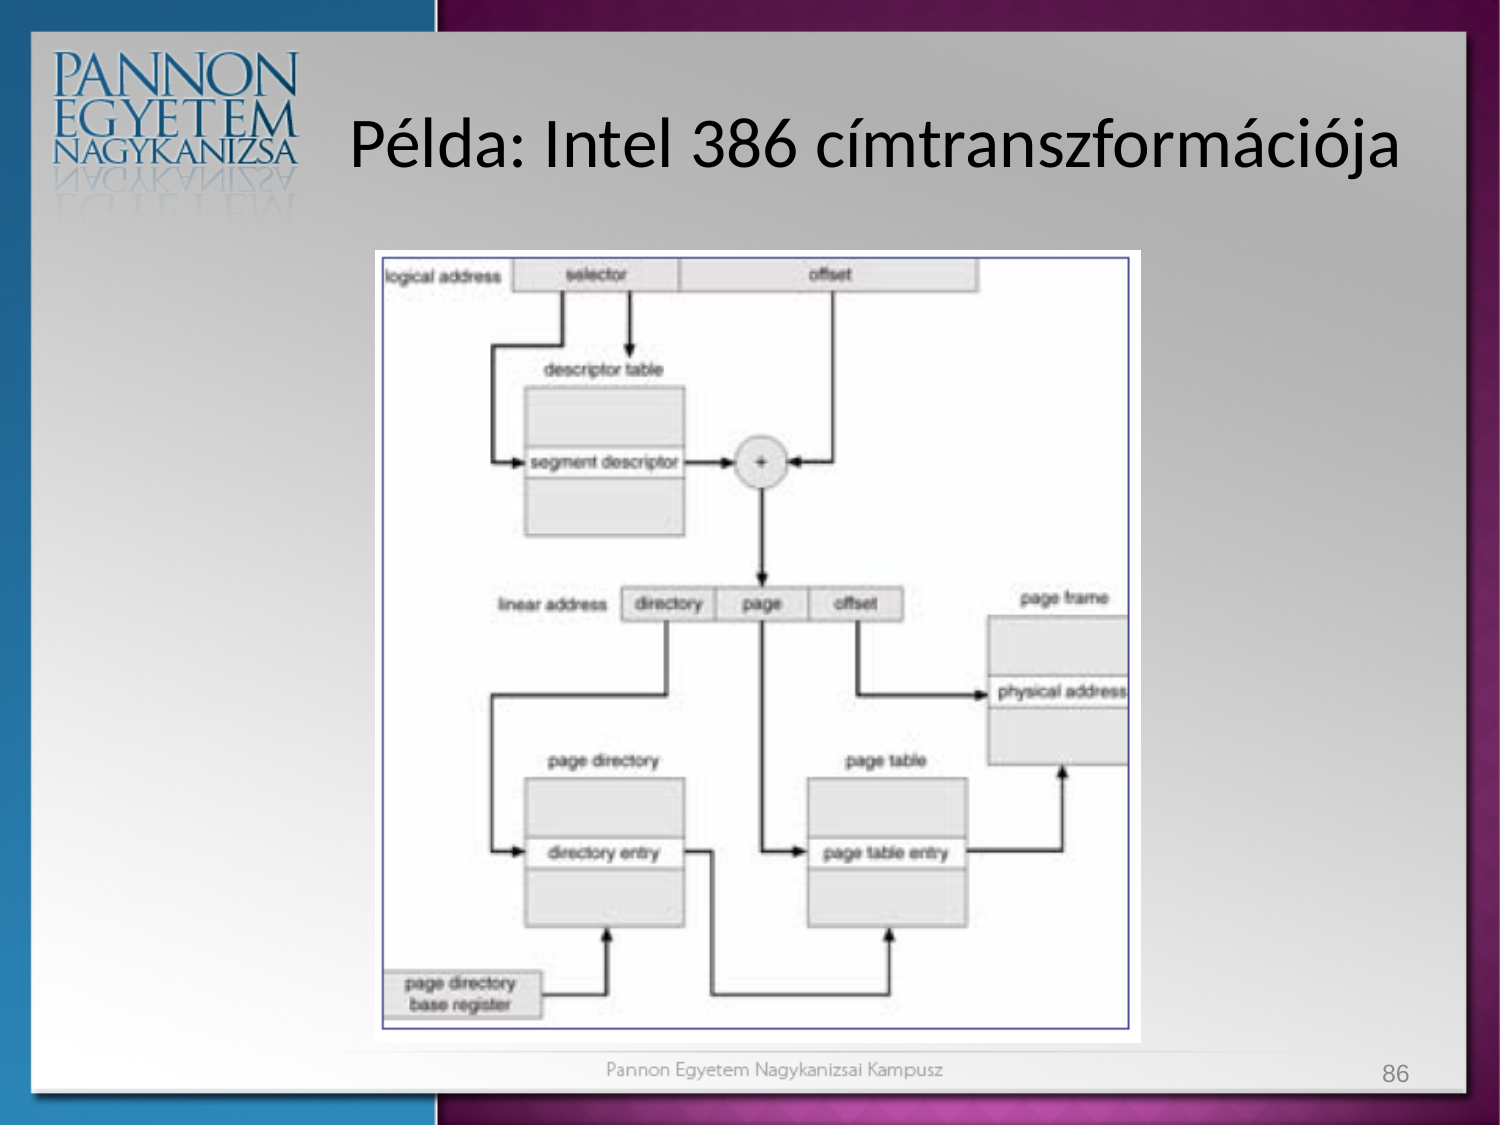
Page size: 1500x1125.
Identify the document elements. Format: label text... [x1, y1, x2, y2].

picture [0, 0, 1500, 1125]
slide_number 86 [1074, 1042, 1425, 1103]
title Példa: Intel 386 címtranszformációja [328, 45, 1425, 233]
